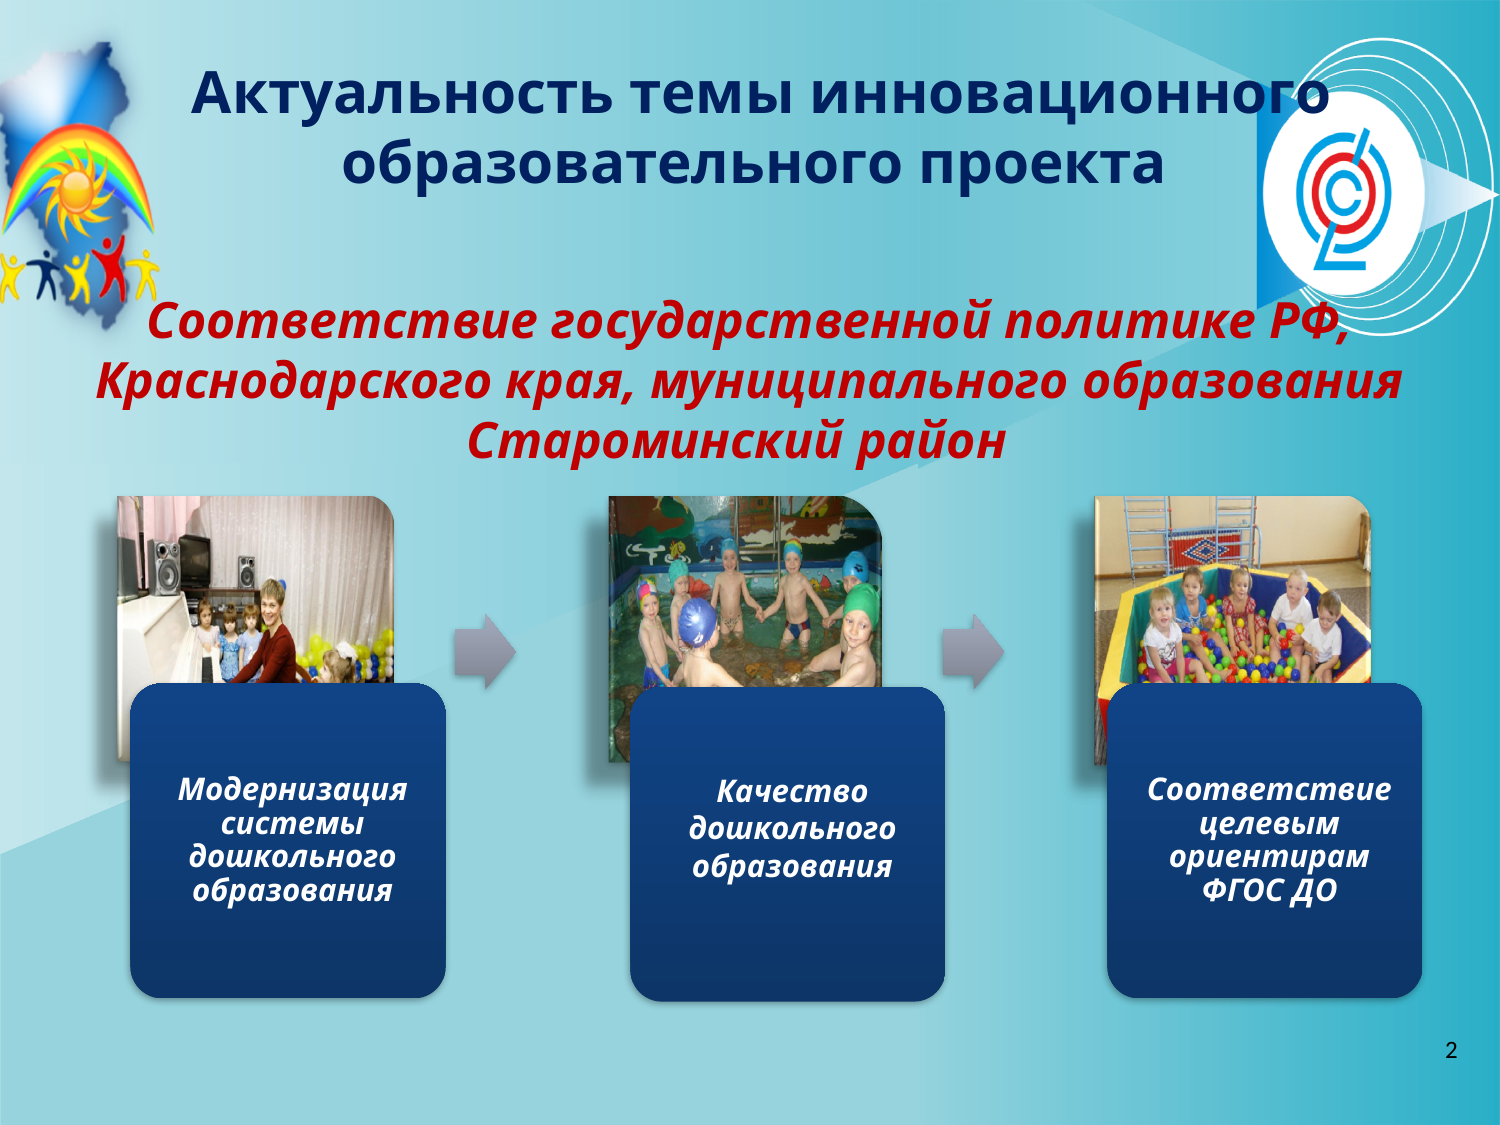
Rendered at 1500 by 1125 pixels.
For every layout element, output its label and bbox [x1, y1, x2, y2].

text_box [0, 0, 1500, 1125]
text_box [78, 444, 1424, 1048]
